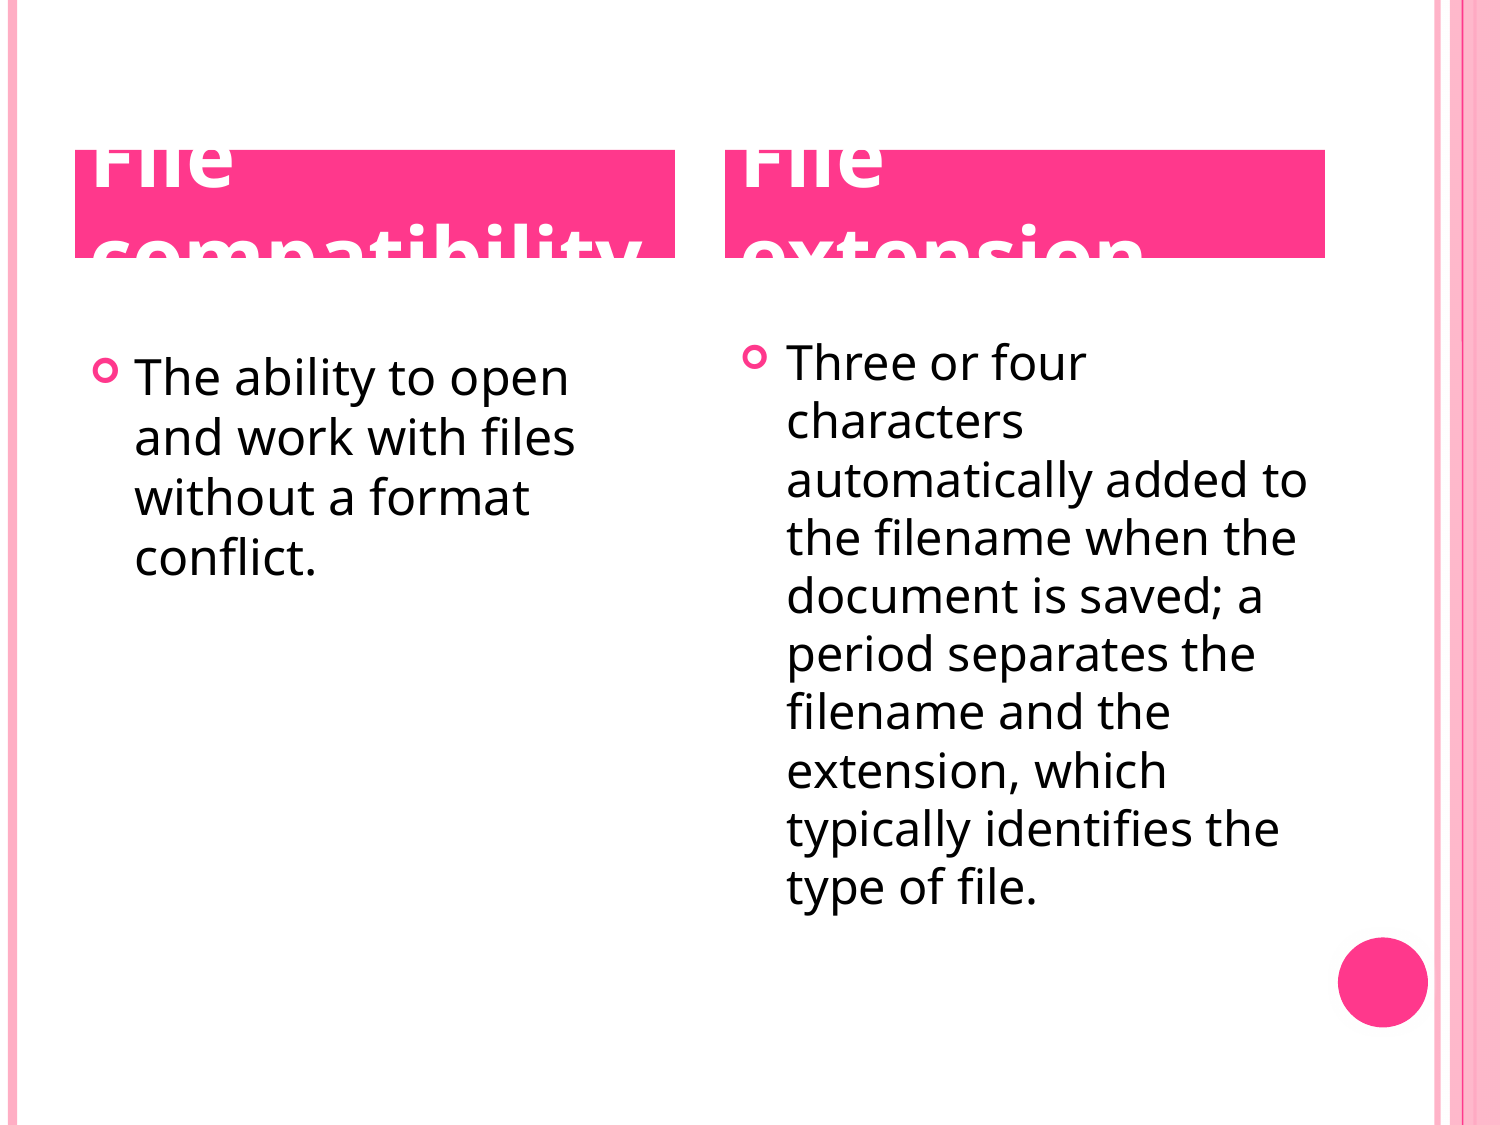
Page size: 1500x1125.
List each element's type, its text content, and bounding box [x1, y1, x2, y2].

list Three or four characters automatically added to the filename when the document is saved; a period separates the filename and the extension, which typically identifies the type of file. [725, 324, 1325, 963]
list The ability to open and work with files without a format conflict. [75, 337, 675, 975]
list File compatibility [75, 149, 675, 258]
list File extension [725, 149, 1325, 258]
